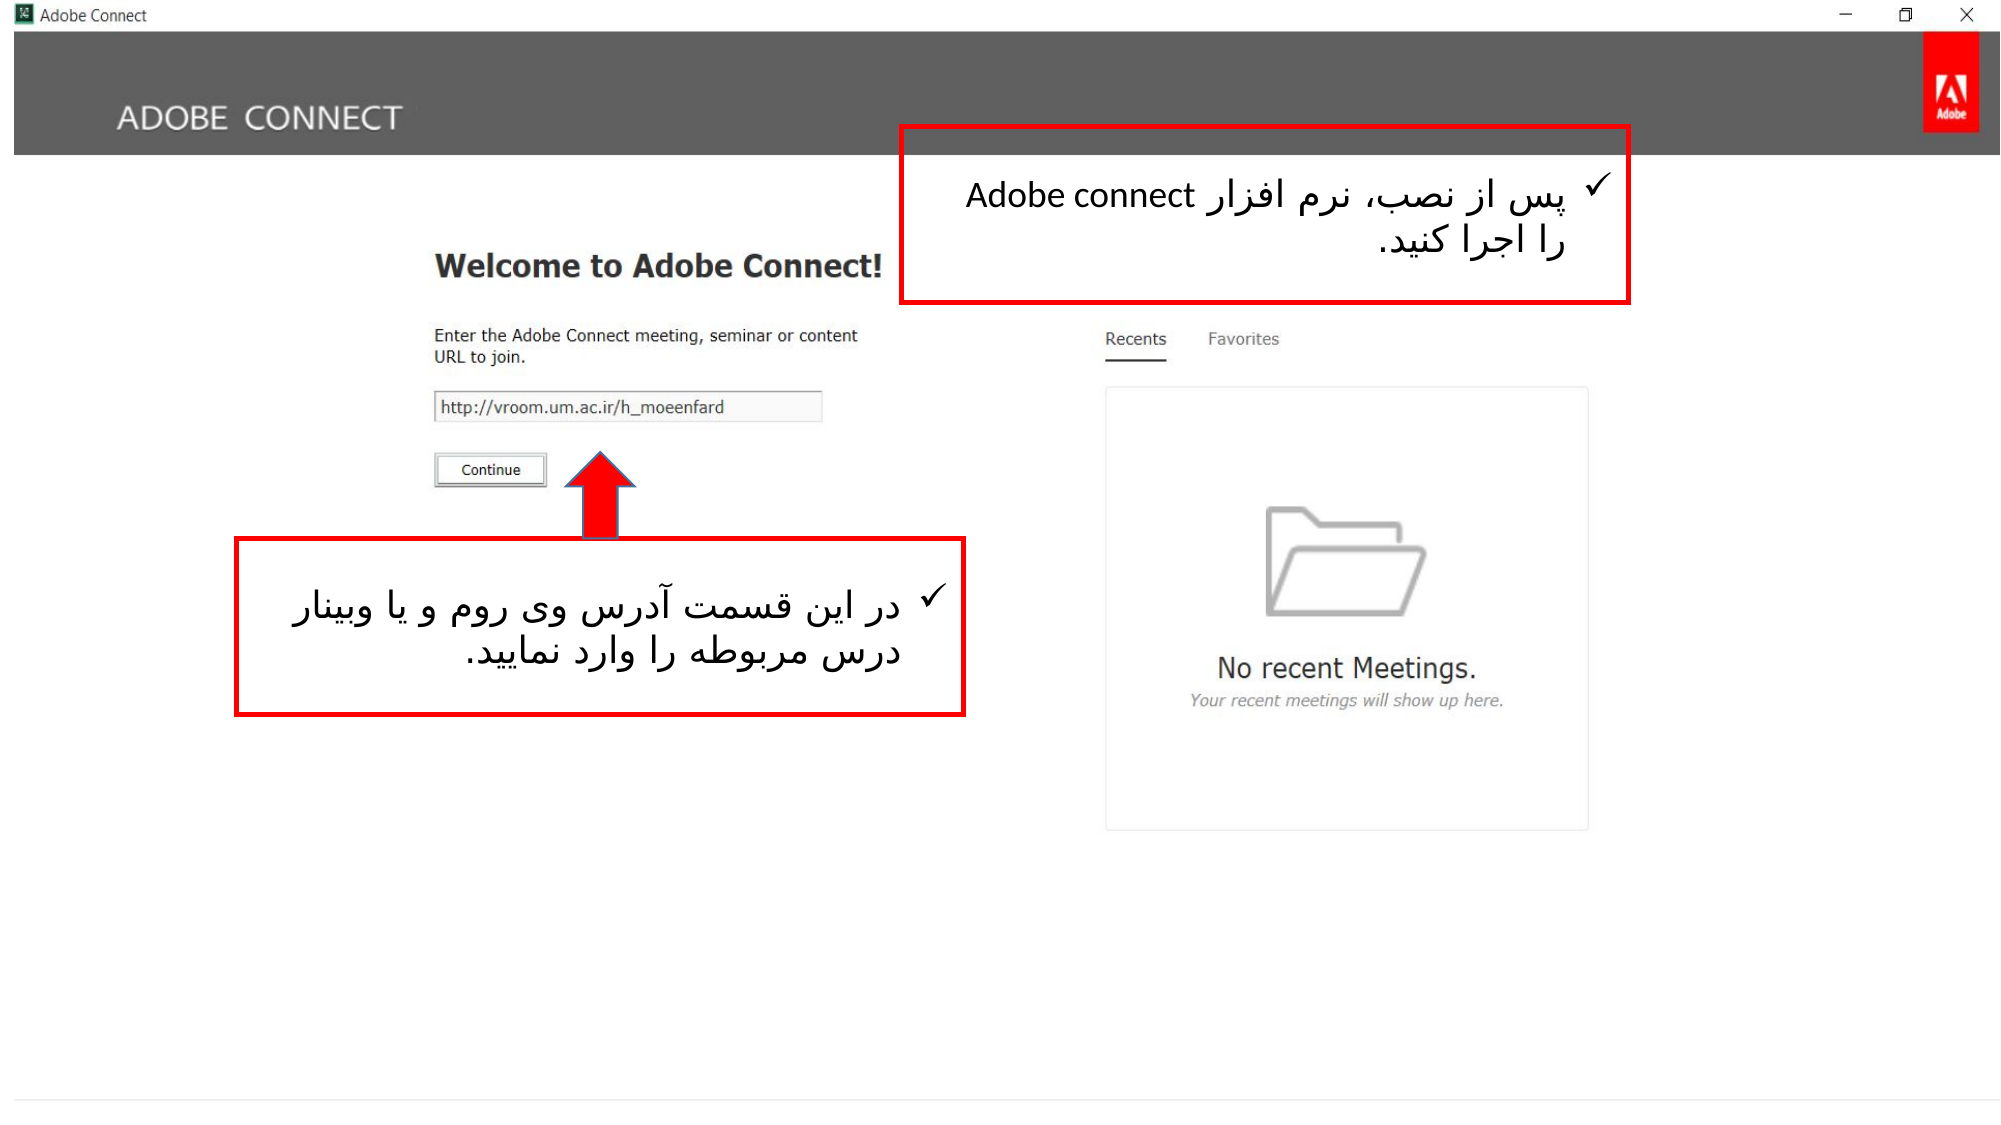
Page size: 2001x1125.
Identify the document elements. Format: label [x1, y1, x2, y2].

text_box [236, 452, 964, 715]
picture [14, 0, 2000, 1115]
